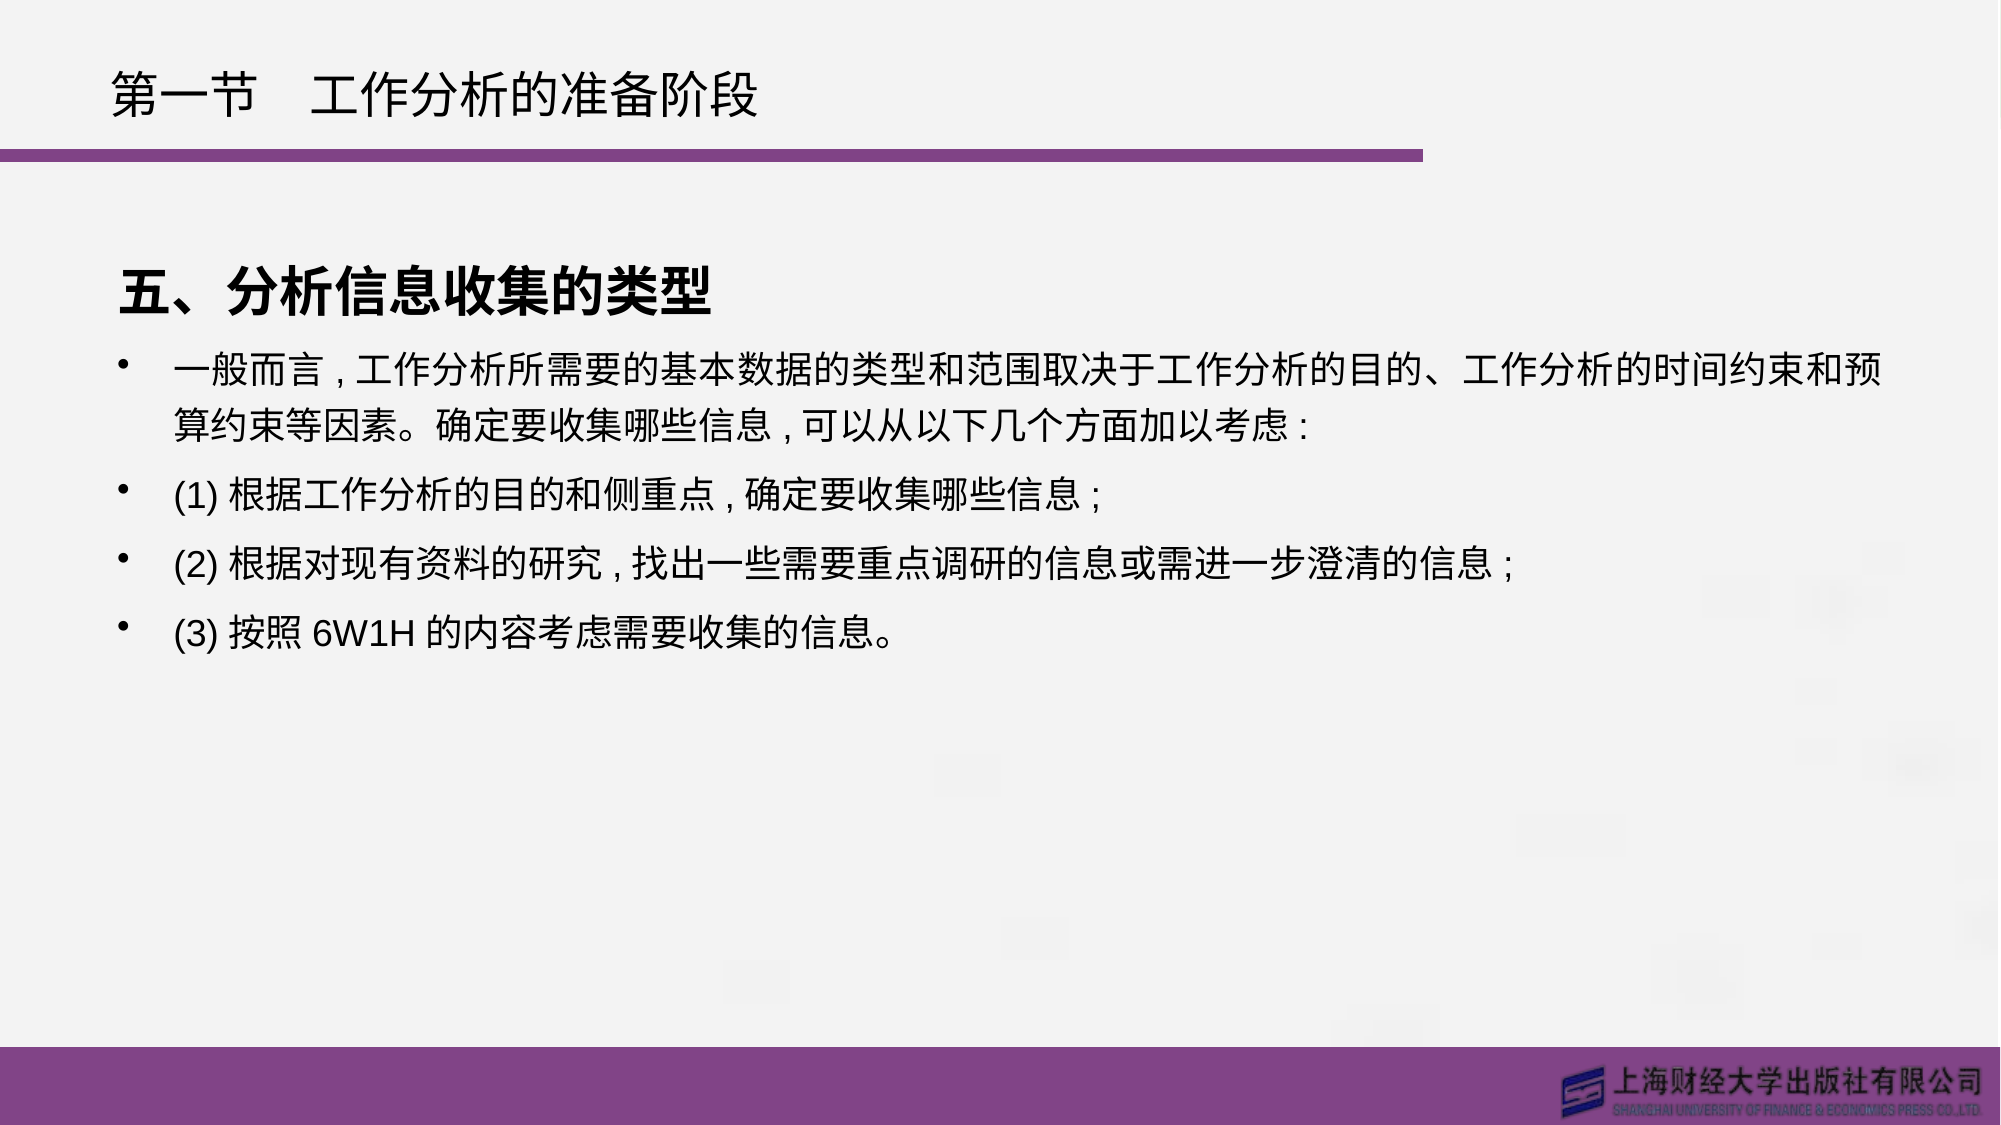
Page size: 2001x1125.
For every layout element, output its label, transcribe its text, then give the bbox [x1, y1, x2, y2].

picture [0, 0, 2001, 1125]
list 五、分析信息收集的类型 一般而言,工作分析所需要的基本数据的类型和范围取决于工作分析的目的、工作分析的时间约束和预算约束等因素。确定要收集哪些信息,可以从以下几个方面加以考虑: (1)根据工作分析的目的和侧重点,确定要收集哪些信息; (2)根据对现有资料的研究,找出一些需要重点调研的信息或需进一步澄清的信息; (3)按照6W1H的内容考虑需要收集的信息。 [102, 233, 1898, 1032]
title 第一节 工作分析的准备阶段 [94, 42, 1451, 146]
